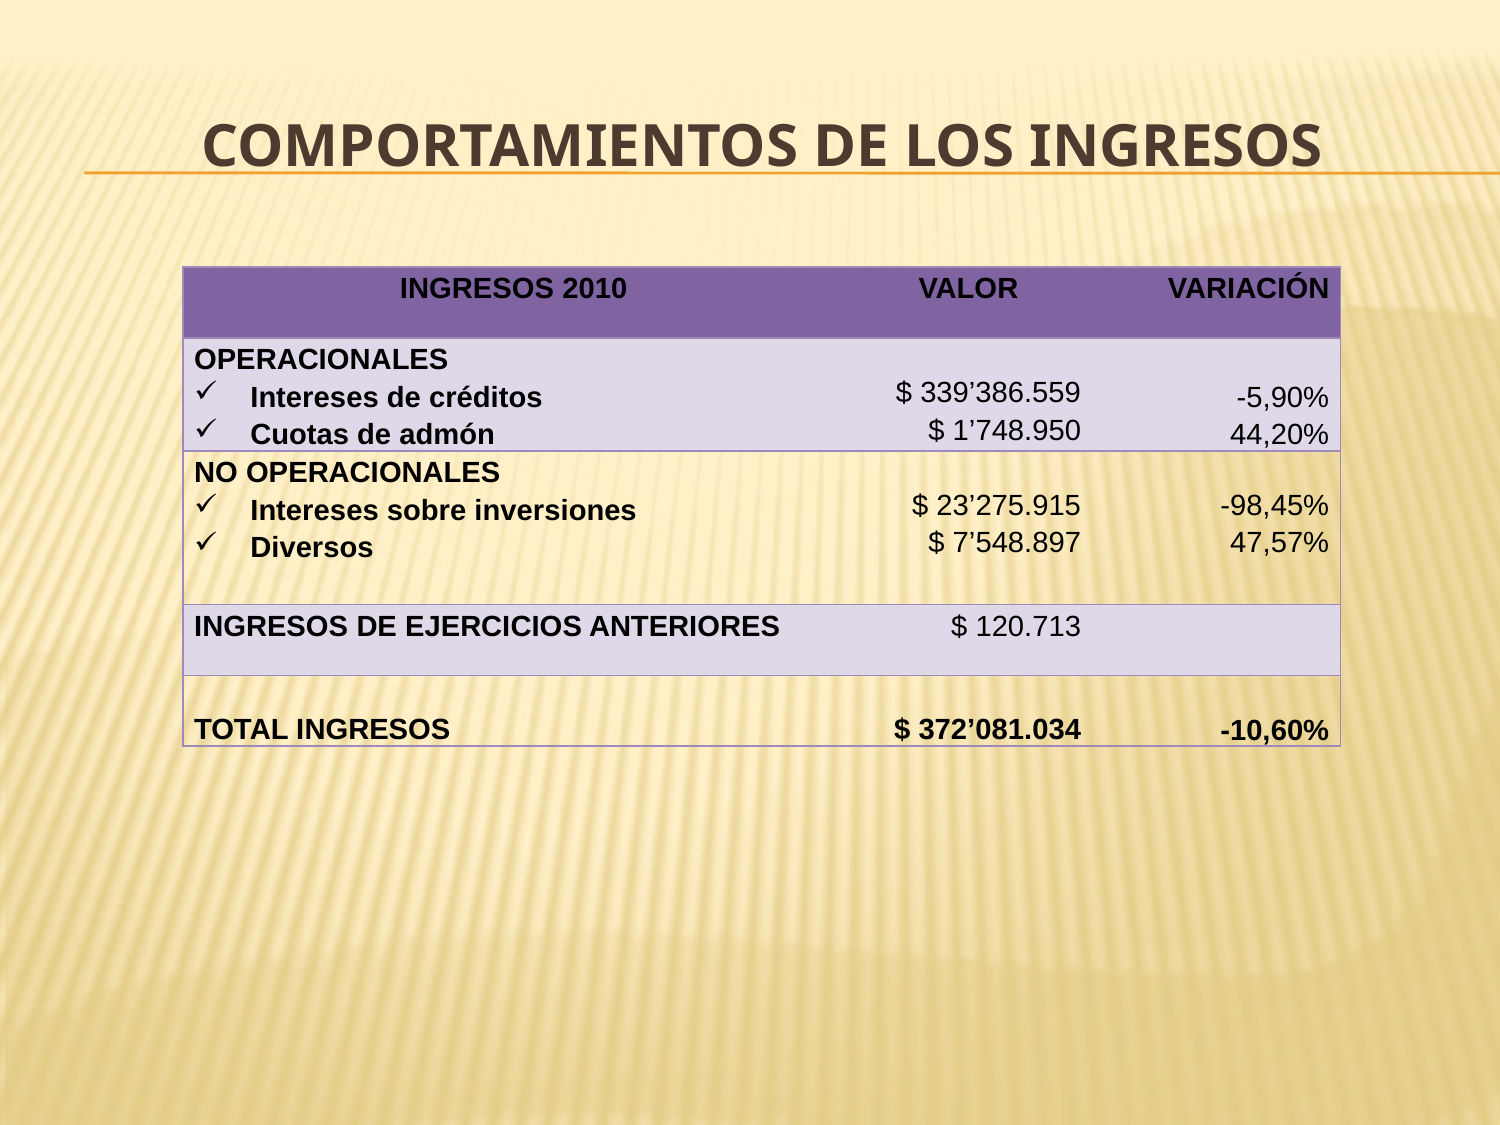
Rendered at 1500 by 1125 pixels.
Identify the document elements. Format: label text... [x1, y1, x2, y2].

table_header INGRESOS 2010 [184, 268, 844, 337]
table_cell $ 23’275.915 $ 7’548.897 [844, 452, 1093, 604]
table_cell [1093, 605, 1340, 675]
table_cell NO OPERACIONALES Intereses sobre inversiones Diversos [184, 452, 844, 604]
table_header VARIACIÓN [1093, 268, 1340, 337]
table_cell -10,60% [1093, 676, 1340, 745]
table_cell -5,90% 44,20% [1093, 339, 1340, 450]
table_cell $ 339’386.559 $ 1’748.950 [844, 339, 1093, 450]
table_cell -98,45% 47,57% [1093, 452, 1340, 604]
table_cell $ 372’081.034 [844, 676, 1093, 745]
title COMPORTAMIENTOS DE LOS INGRESOS [50, 75, 1475, 213]
table_cell $ 120.713 [844, 605, 1093, 675]
table_cell TOTAL INGRESOS [184, 676, 844, 745]
table_header VALOR [844, 268, 1093, 337]
table_cell INGRESOS DE EJERCICIOS ANTERIORES [184, 605, 844, 675]
table_cell OPERACIONALES Intereses de créditos Cuotas de admón [184, 339, 844, 450]
